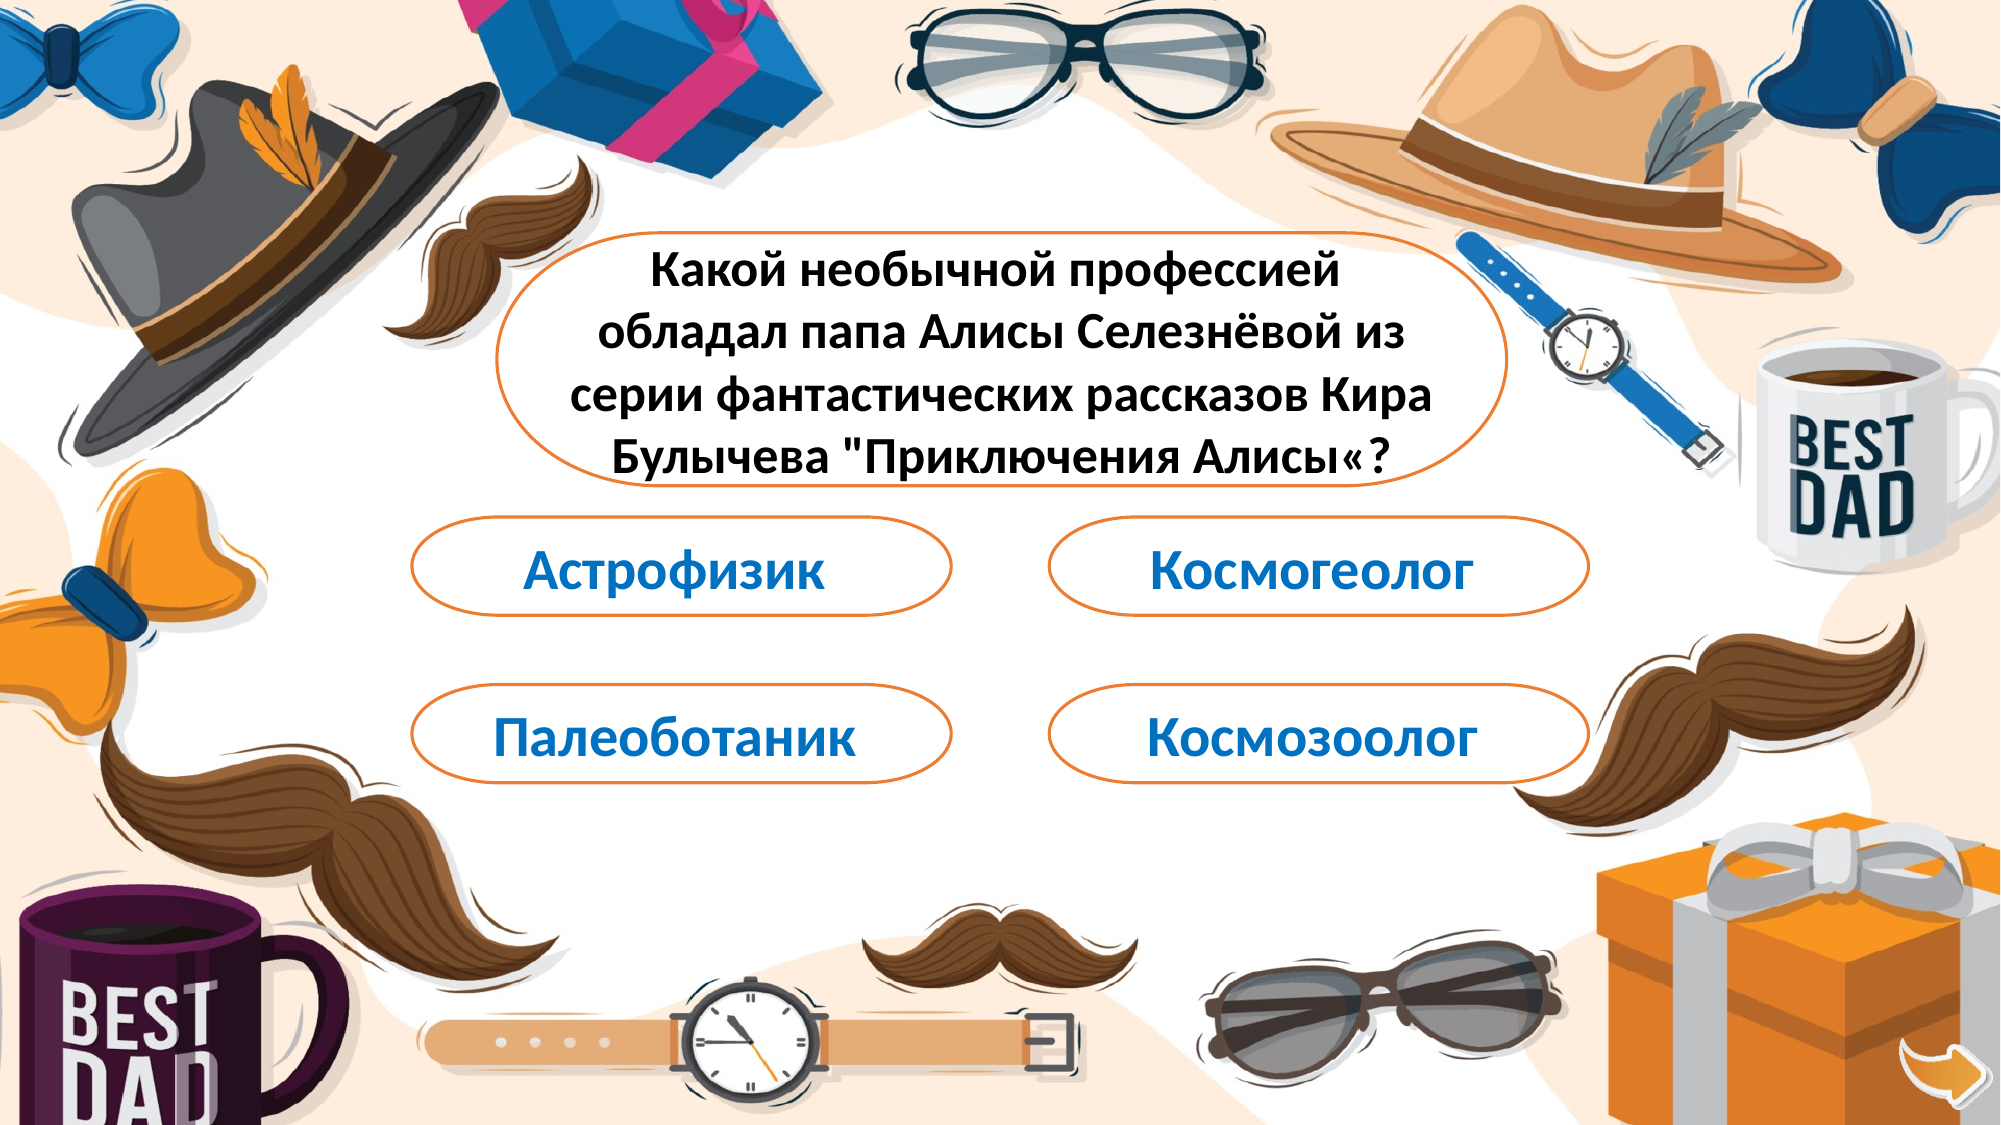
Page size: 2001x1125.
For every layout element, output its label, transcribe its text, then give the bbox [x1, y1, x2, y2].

text_box Астрофизик [410, 515, 953, 617]
text_box Палеоботаник [410, 683, 953, 784]
text_box Космозоолог [1048, 683, 1590, 784]
picture [0, 0, 2001, 1125]
text_box Какой необычной профессией обладал папа Алисы Селезнёвой из серии фантастических рассказов Кира Булычева "Приключения Алисы«? [495, 231, 1508, 487]
text_box Космогеолог [1048, 515, 1590, 617]
